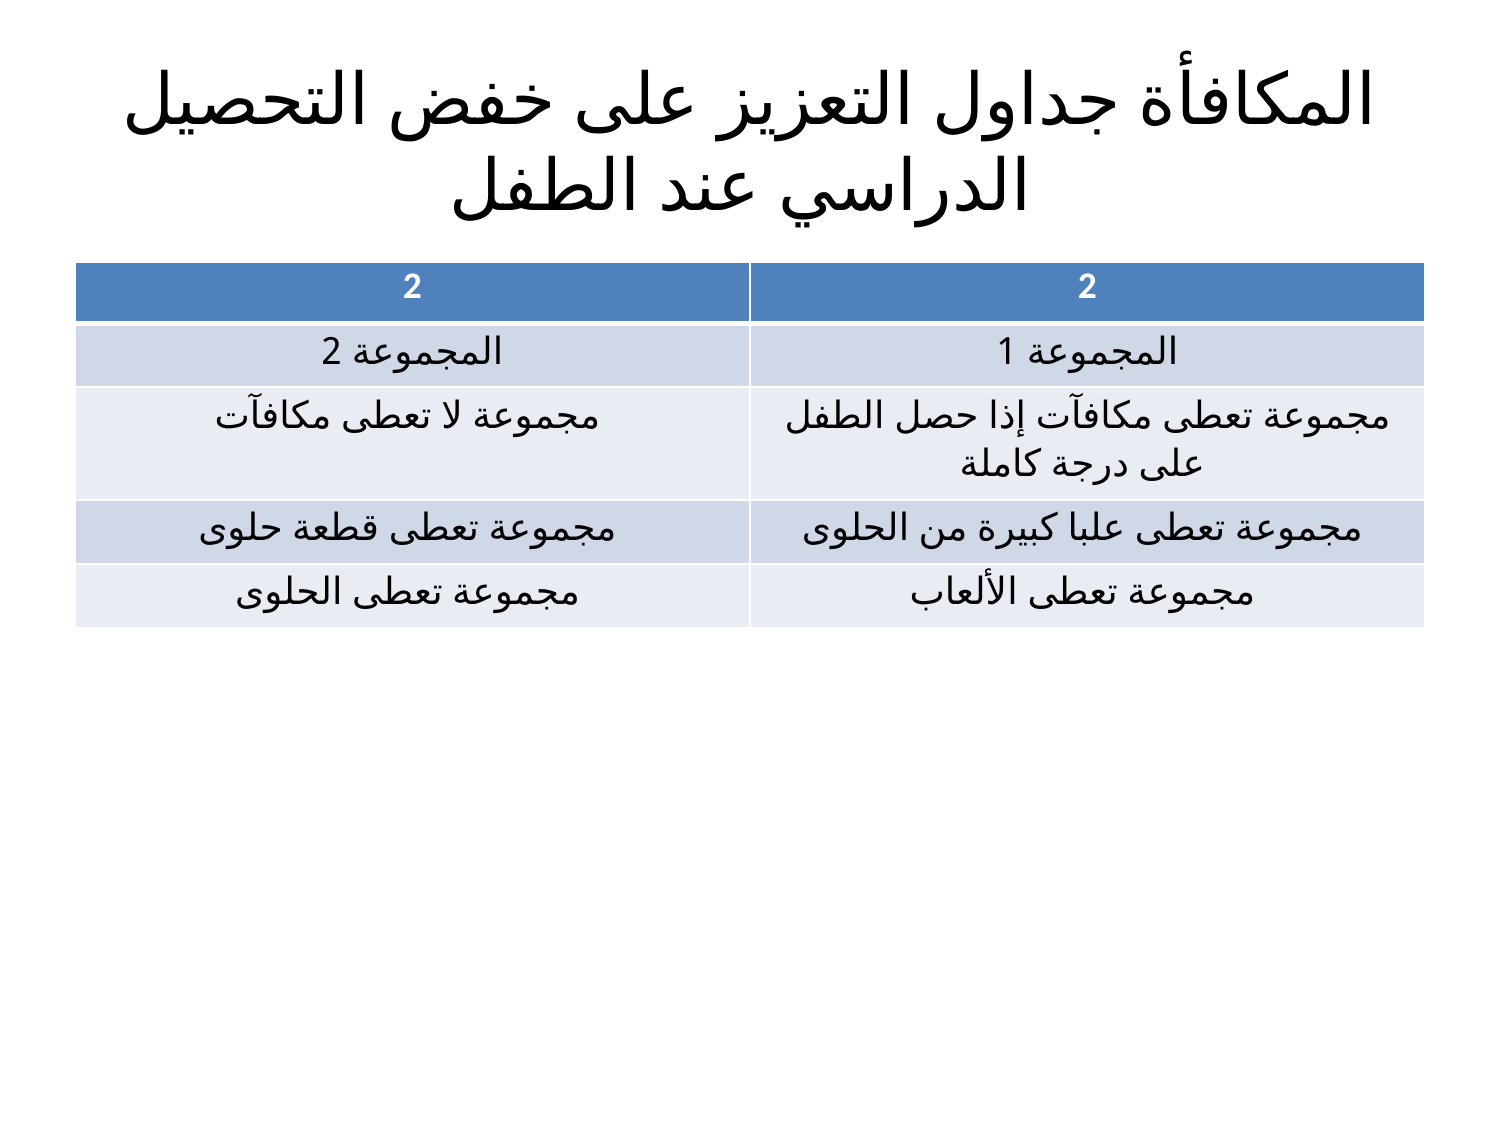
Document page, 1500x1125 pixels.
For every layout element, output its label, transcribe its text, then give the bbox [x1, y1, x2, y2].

table_cell مجموعة لا تعطى مكافآت [76, 388, 749, 499]
table_cell المجموعة 2 [76, 326, 749, 386]
table_header 2 [751, 263, 1424, 321]
table_header 2 [76, 263, 749, 321]
table_cell مجموعة تعطى الألعاب [751, 565, 1424, 627]
table_cell مجموعة تعطى قطعة حلوى [76, 501, 749, 563]
table_cell مجموعة تعطى الحلوى [76, 565, 749, 627]
table_cell المجموعة 1 [751, 326, 1424, 386]
table_cell مجموعة تعطى علبا كبيرة من الحلوى [751, 501, 1424, 563]
title المكافأة جداول التعزيز على خفض التحصيل الدراسي عند الطفل [75, 45, 1425, 233]
table_cell مجموعة تعطى مكافآت إذا حصل الطفل على درجة كاملة [751, 388, 1424, 499]
